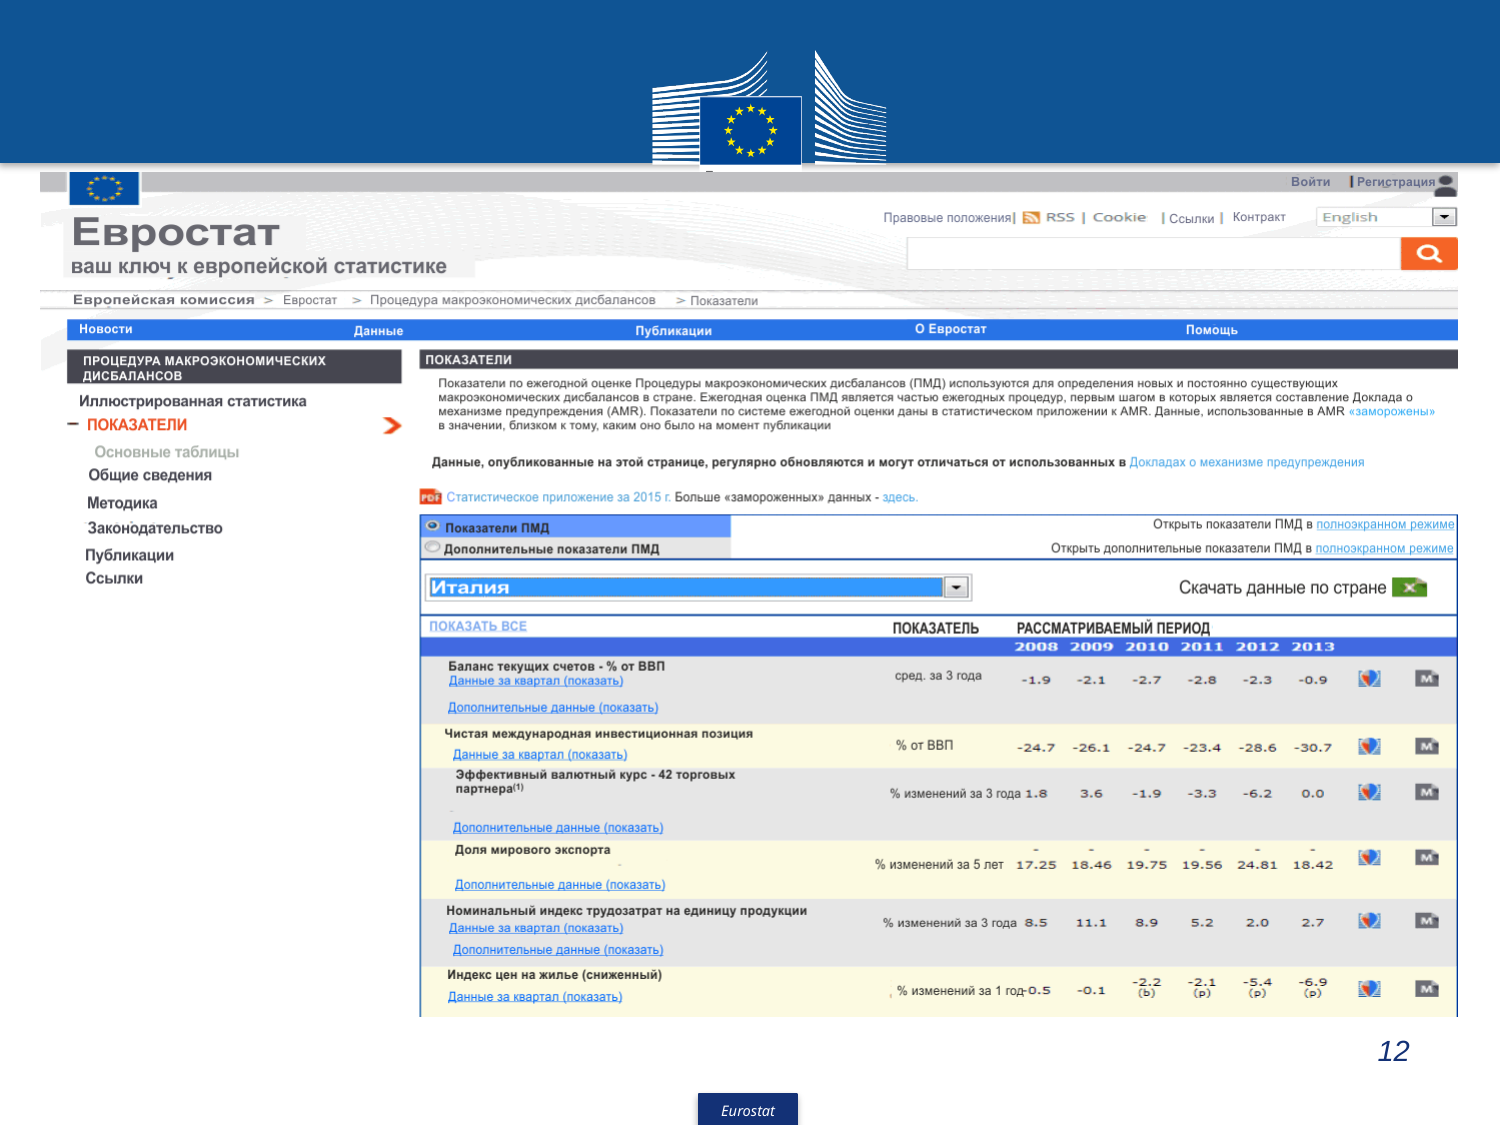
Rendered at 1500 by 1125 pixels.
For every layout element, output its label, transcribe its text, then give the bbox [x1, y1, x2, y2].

picture [39, 172, 1458, 1017]
slide_number 12 [1074, 1025, 1426, 1103]
